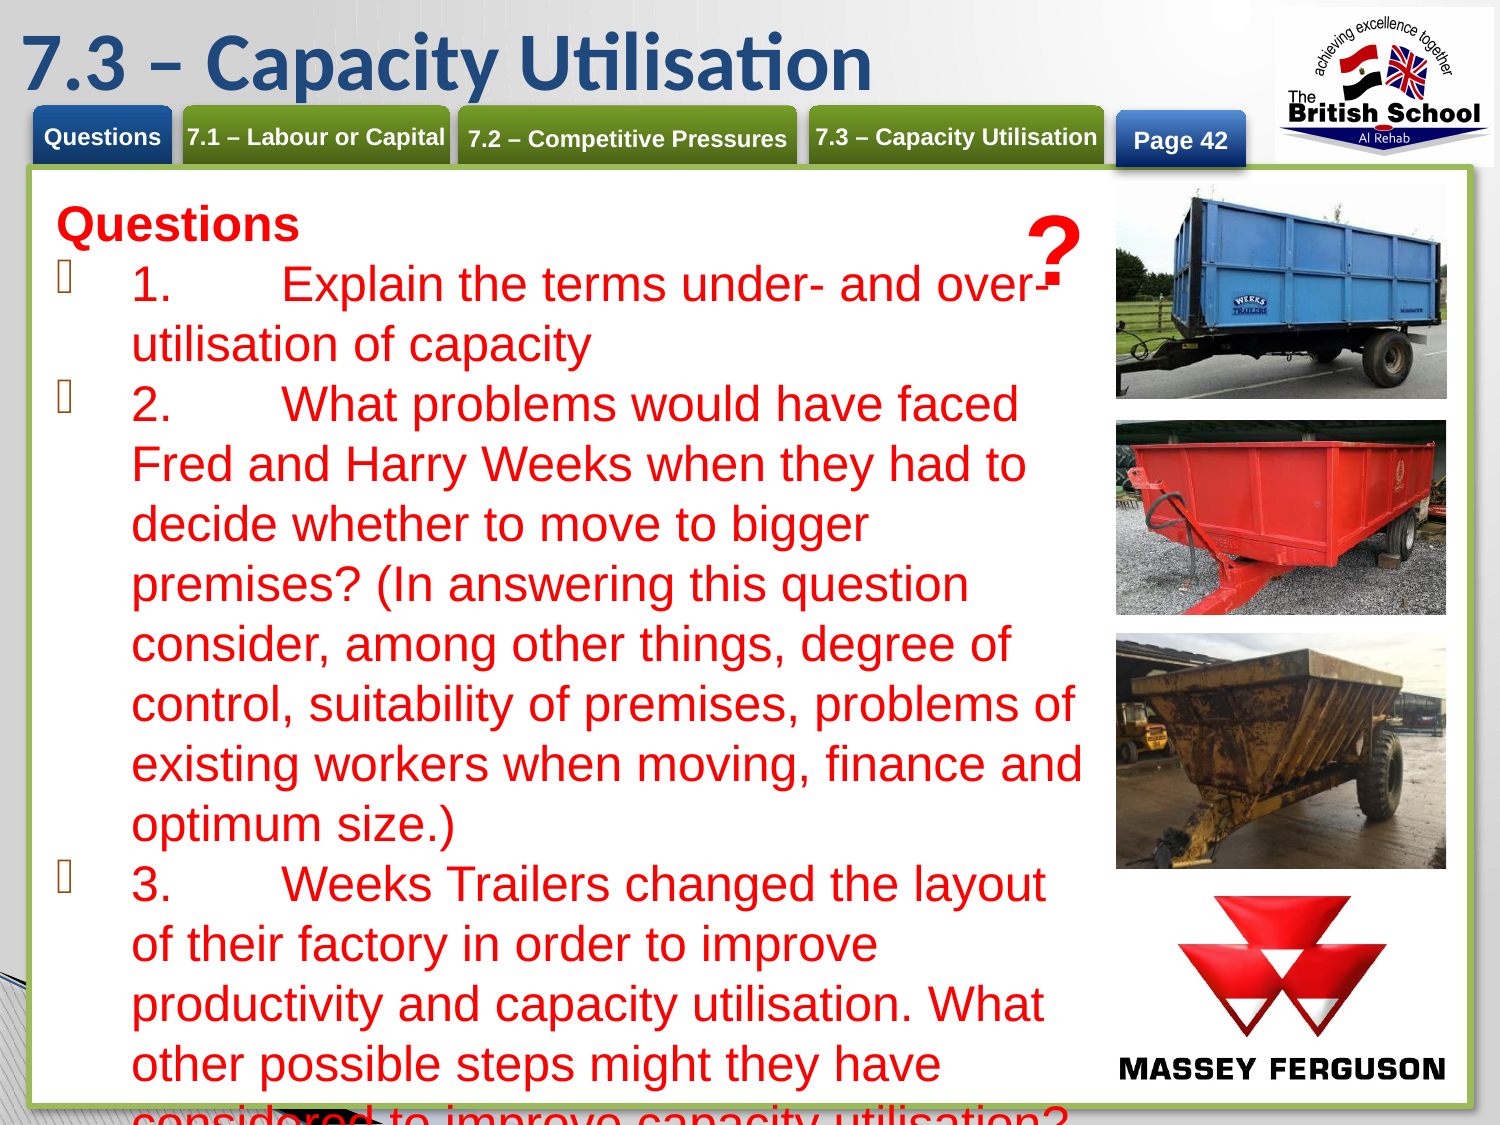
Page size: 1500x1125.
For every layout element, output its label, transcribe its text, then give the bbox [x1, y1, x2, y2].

picture [1115, 184, 1448, 399]
picture [1275, 7, 1495, 167]
text_box Questions 1. Explain the terms under- and over-utilisation of capacity 2. What problems would have faced Fred and Harry Weeks when they had to decide whether to move to bigger premises? (In answering this question consider, among other things, degree of control, suitability of premises, problems of existing workers when moving, finance and optimum size.) 3. Weeks Trailers changed the layout of their factory in order to improve productivity and capacity utilisation. What other possible steps might they have considered to improve capacity utilisation? [41, 184, 1117, 1125]
text_box ? [1009, 178, 1093, 313]
picture [1115, 892, 1447, 1082]
picture [1115, 420, 1447, 615]
title 7.3 – Capacity Utilisation [5, 11, 1270, 102]
text_box Page 42 [1116, 109, 1247, 167]
picture [1115, 633, 1447, 870]
